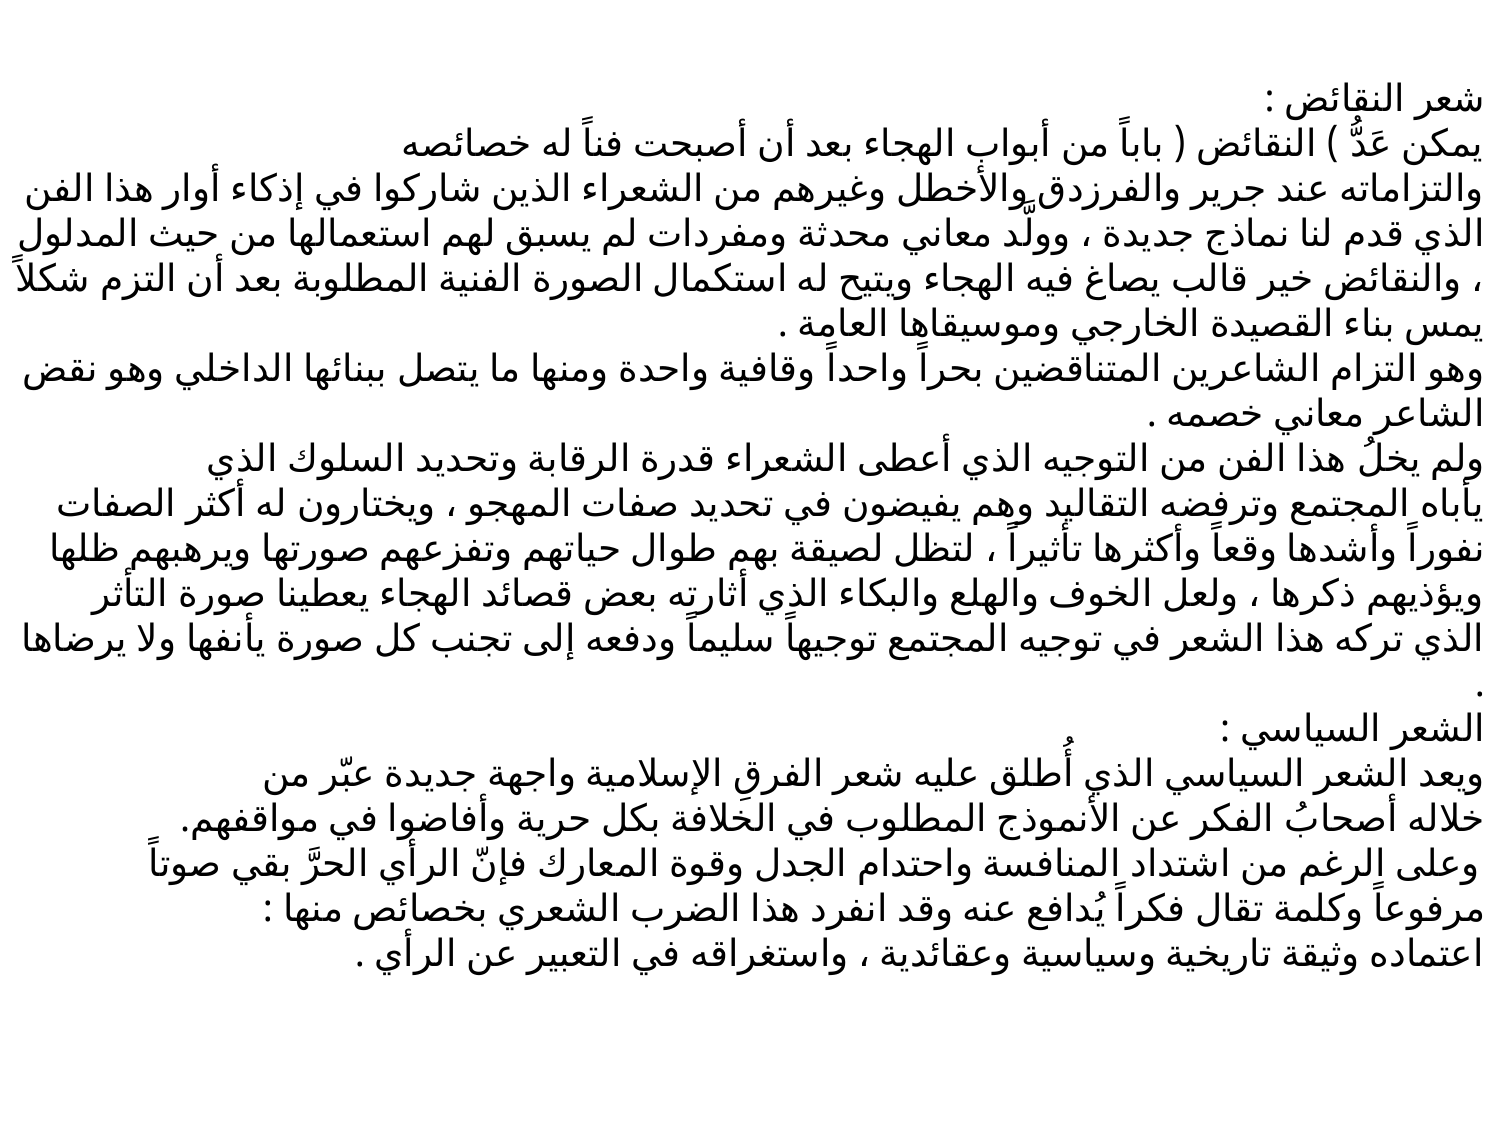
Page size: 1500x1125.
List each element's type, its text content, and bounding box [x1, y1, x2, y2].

text_box شعر النقائض : يمكن عَدُّ ) النقائض ( باباً من أبواب الهجاء بعد أن أصبحت فناً له خصائصه والتزاماته عند جرير والفرزدق والأخطل وغيرهم من الشعراء الذين شاركوا في إذكاء أوار هذا الفن الذي قدم لنا نماذج جديدة ، وولَّد معاني محدثة ومفردات لم يسبق لهم استعمالها من حيث المدلول ، والنقائض خير قالب يصاغ فيه الهجاء ويتيح له استكمال الصورة الفنية المطلوبة بعد أن التزم شكلاً يمس بناء القصيدة الخارجي وموسيقاها العامة . وهو التزام الشاعرين المتناقضين بحراً واحداً وقافية واحدة ومنها ما يتصل ببنائها الداخلي وهو نقض الشاعر معاني خصمه . ولم يخلُ هذا الفن من التوجيه الذي أعطى الشعراء قدرة الرقابة وتحديد السلوك الذي يأباه المجتمع وترفضه التقاليد وهم يفيضون في تحديد صفات المهجو ، ويختارون له أكثر الصفات نفوراً وأشدها وقعاً وأكثرها تأثيراً ، لتظل لصيقة بهم طوال حياتهم وتفزعهم صورتها ويرهبهم ظلها ويؤذيهم ذكرها ، ولعل الخوف والهلع والبكاء الذي أثارته بعض قصائد الهجاء يعطينا صورة التأثر الذي تركه هذا الشعر في توجيه المجتمع توجيهاً سليماً ودفعه إلى تجنب كل صورة يأنفها ولا يرضاها . الشعر السياسي : ويعد الشعر السياسي الذي أُطلق عليه شعر الفرقِ الإسلامية واجهة جديدة عبّر من خلاله أصحابُ الفكر عن الأنموذج المطلوب في الخلافة بكل حرية وأفاضوا في مواقفهم. وعلى الرغم من اشتداد المنافسة واحتدام الجدل وقوة المعارك فإنّ الرأي الحرَّ بقي صوتاً مرفوعاً وكلمة تقال فكراً يُدافع عنه وقد انفرد هذا الضرب الشعري بخصائص منها : اعتماده وثيقة تاريخية وسياسية وعقائدية ، واستغراقه في التعبير عن الرأي . [0, 66, 1500, 1027]
